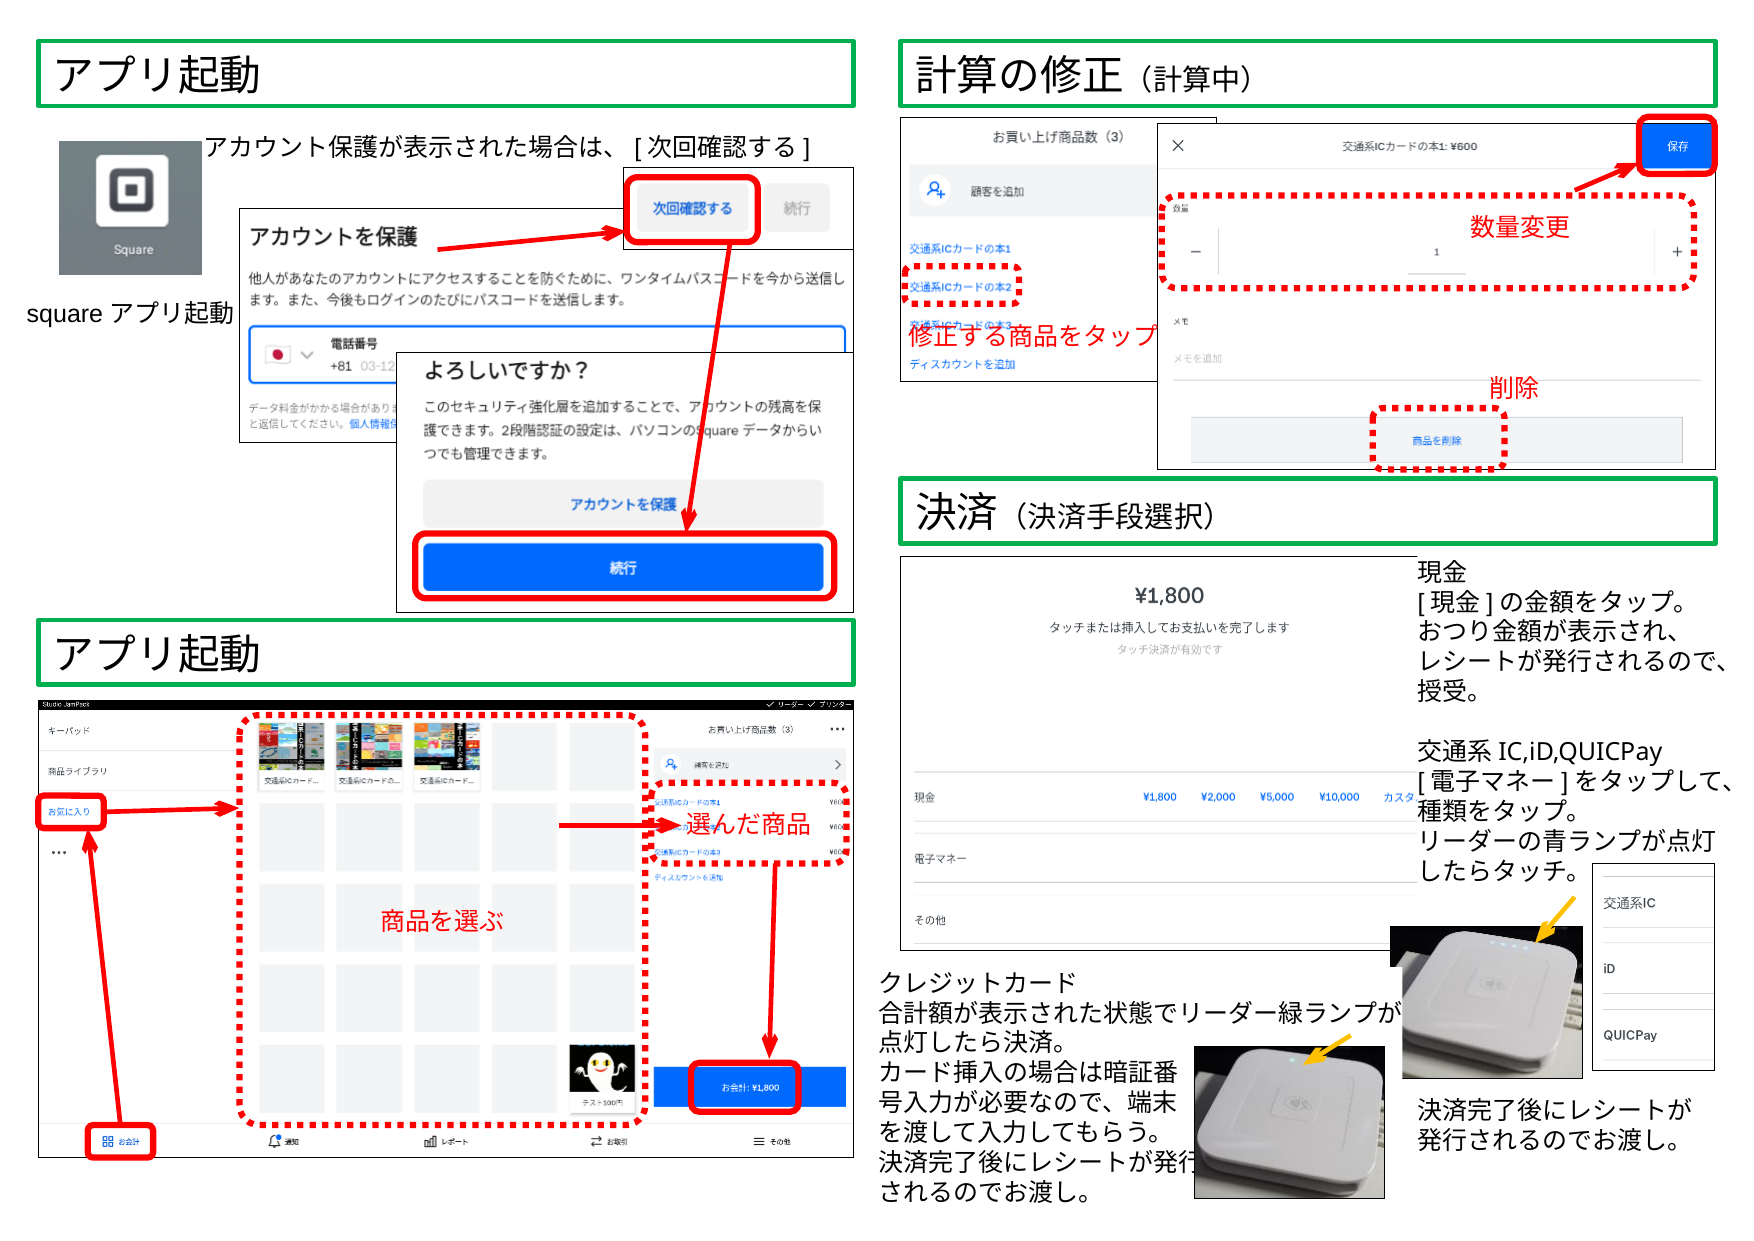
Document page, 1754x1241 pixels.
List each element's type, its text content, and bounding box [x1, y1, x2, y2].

picture [238, 166, 854, 613]
picture [1193, 1045, 1385, 1199]
text_box クレジットカード 合計額が表示された状態でリーダー緑ランプが 点灯したら決済。 カード挿入の場合は暗証番 号入力が必要なので、端末 を渡して入力してもらう。 決済完了後にレシートが発行 されるのでお渡し。 [878, 967, 1403, 1207]
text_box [436, 230, 628, 251]
picture [899, 117, 1717, 470]
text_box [768, 863, 776, 1060]
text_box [1534, 896, 1576, 944]
text_box squareアプリ起動 [26, 297, 235, 328]
picture [899, 555, 1583, 1079]
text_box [1574, 162, 1640, 191]
picture [59, 141, 203, 276]
text_box 計算の修正（計算中） [900, 41, 1716, 106]
text_box [1638, 115, 1716, 122]
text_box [1302, 1034, 1352, 1066]
text_box アプリ起動 [38, 620, 854, 685]
text_box 決済（決済手段選択） [900, 478, 1716, 544]
picture [37, 700, 854, 1159]
text_box 現金 [現金]の金額をタップ。 おつり金額が表示され、 レシートが発行されるので、 授受。 交通系IC,iD,QUICPay [電子マネー]をタップして、 種類をタップ。 リーダーの青ランプが点灯 したらタッチ。 決済完了後にレシートが 発行されるのでお渡し。 [1417, 556, 1748, 1185]
text_box アカウント保護が表示された場合は、[次回確認する] [203, 131, 811, 162]
picture [1591, 863, 1716, 1072]
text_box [685, 243, 731, 534]
text_box アプリ起動 [38, 41, 854, 106]
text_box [87, 827, 121, 1126]
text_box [103, 807, 240, 813]
